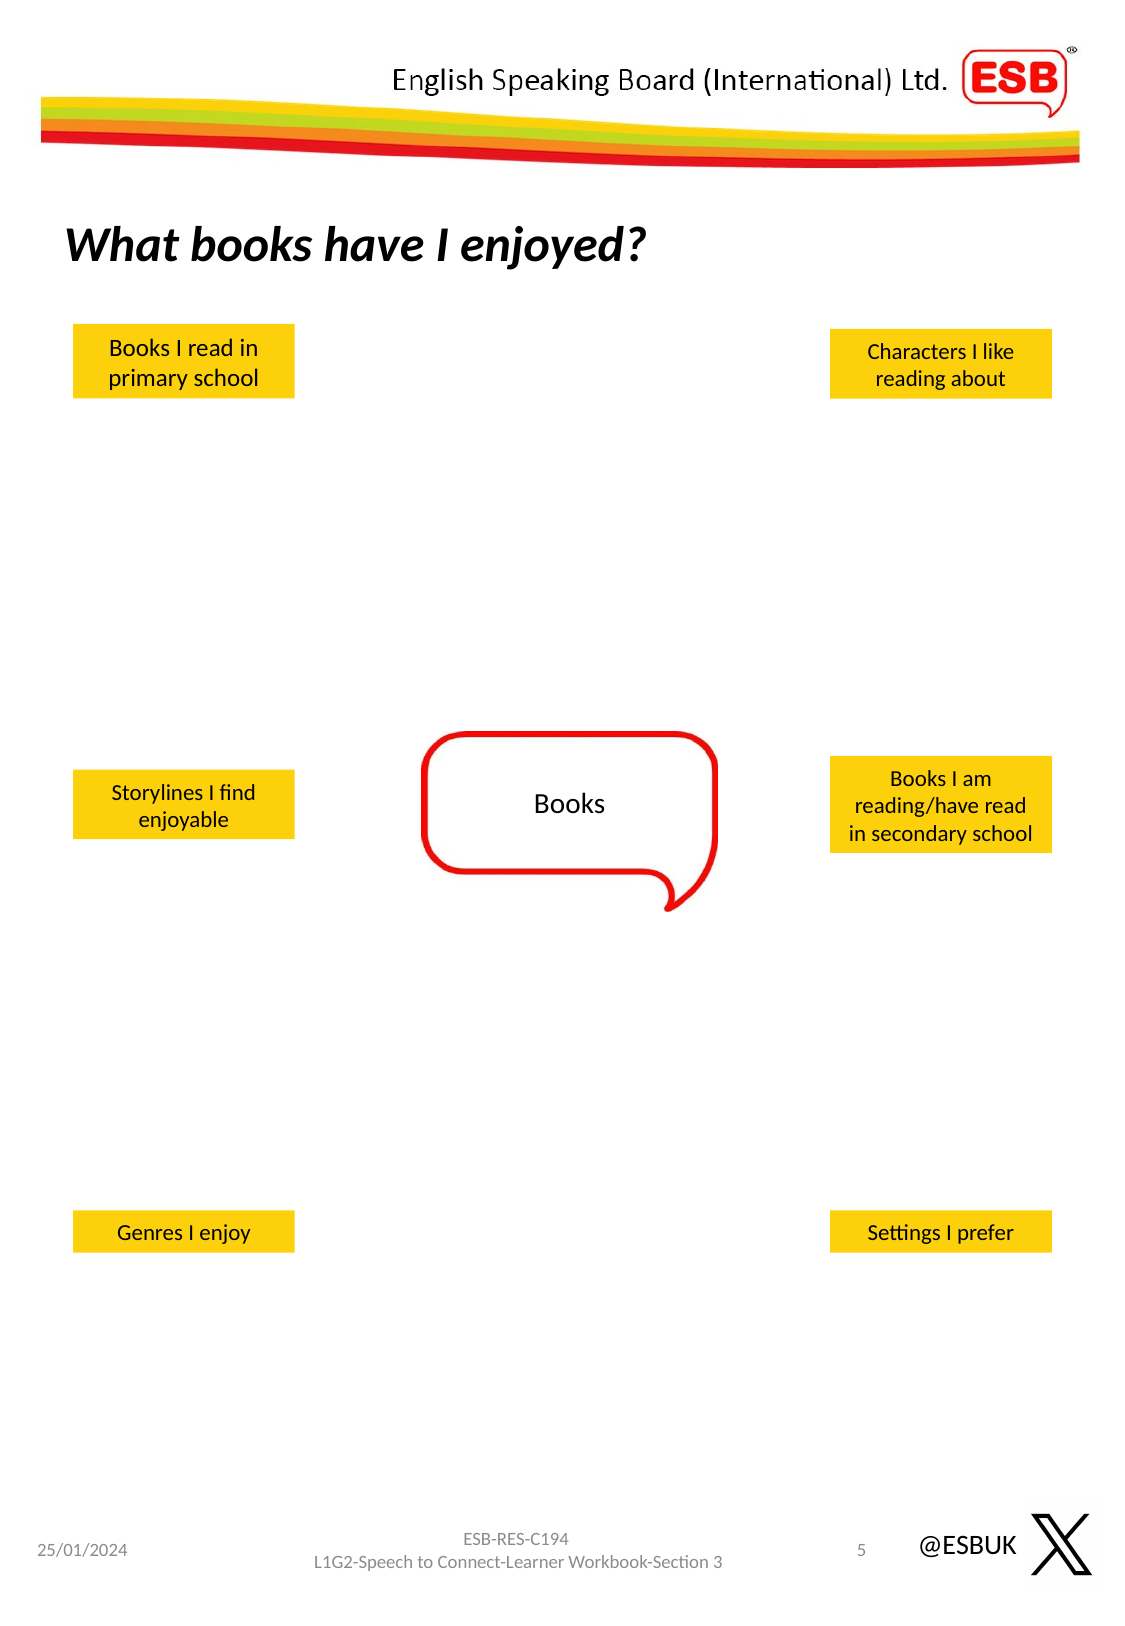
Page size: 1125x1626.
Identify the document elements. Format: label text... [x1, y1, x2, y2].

title What books have I enjoyed? [48, 174, 1077, 317]
text_box Storylines I find enjoyable [73, 769, 295, 840]
text_box Settings I prefer [830, 1210, 1052, 1253]
text_box Characters I like reading about [830, 328, 1052, 399]
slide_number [22, 1506, 276, 1593]
slide_number 5 [697, 1506, 882, 1593]
text_box Genres I enjoy [73, 1210, 295, 1253]
text_box Books I read in primary school [73, 323, 295, 399]
footer ESB-RES-C194 L1G2-Speech to Connect-Learner Workbook-Section 3 [296, 1506, 697, 1593]
picture [1022, 1501, 1103, 1589]
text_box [421, 731, 718, 912]
text_box Books I am reading/have read in secondary school [830, 755, 1052, 853]
picture [0, 1, 1125, 234]
